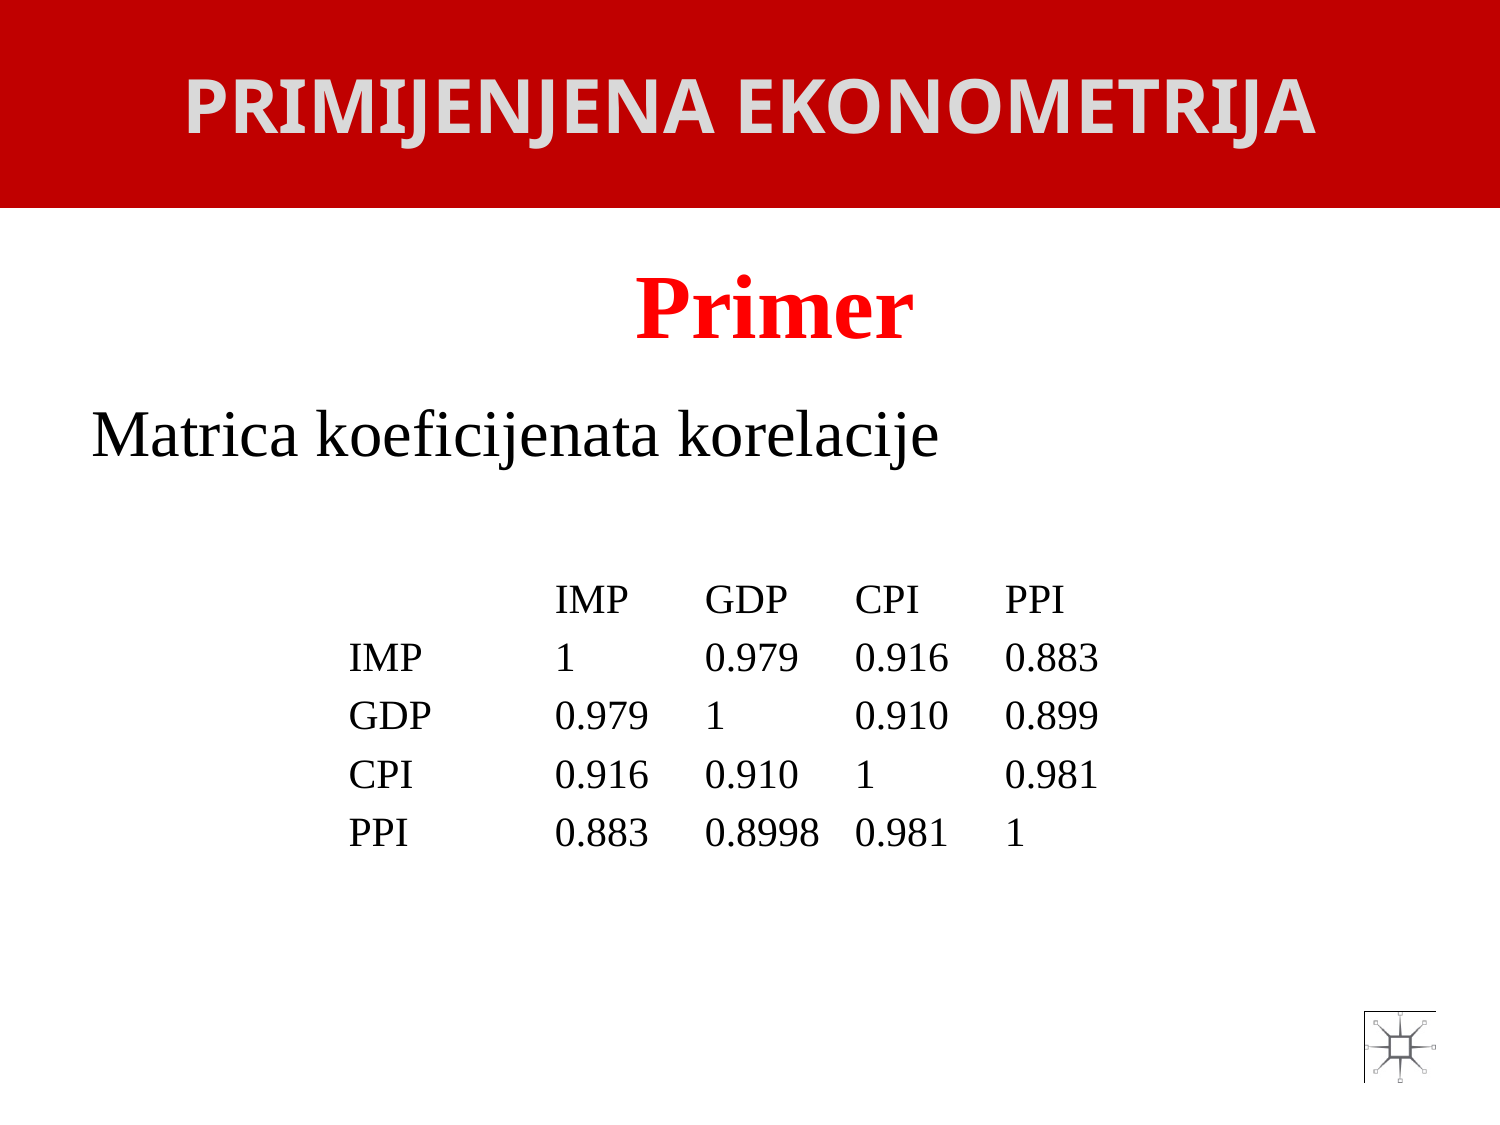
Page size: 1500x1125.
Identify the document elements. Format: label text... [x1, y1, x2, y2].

picture [1427, 1011, 1436, 1083]
list Matrica koeficijenata korelacije IMP GDP CPI PPI IMP 1 0.979 0.916 0.883 GDP 0.979 1 0.910 0.899 CPI 0.916 0.910 1 0.981 PPI 0.883 0.8998 0.981 1 [76, 382, 1427, 1125]
title Primer [100, 243, 1451, 360]
text_box PRIMIJENJENA EKONOMETRIJA [0, 0, 1500, 208]
